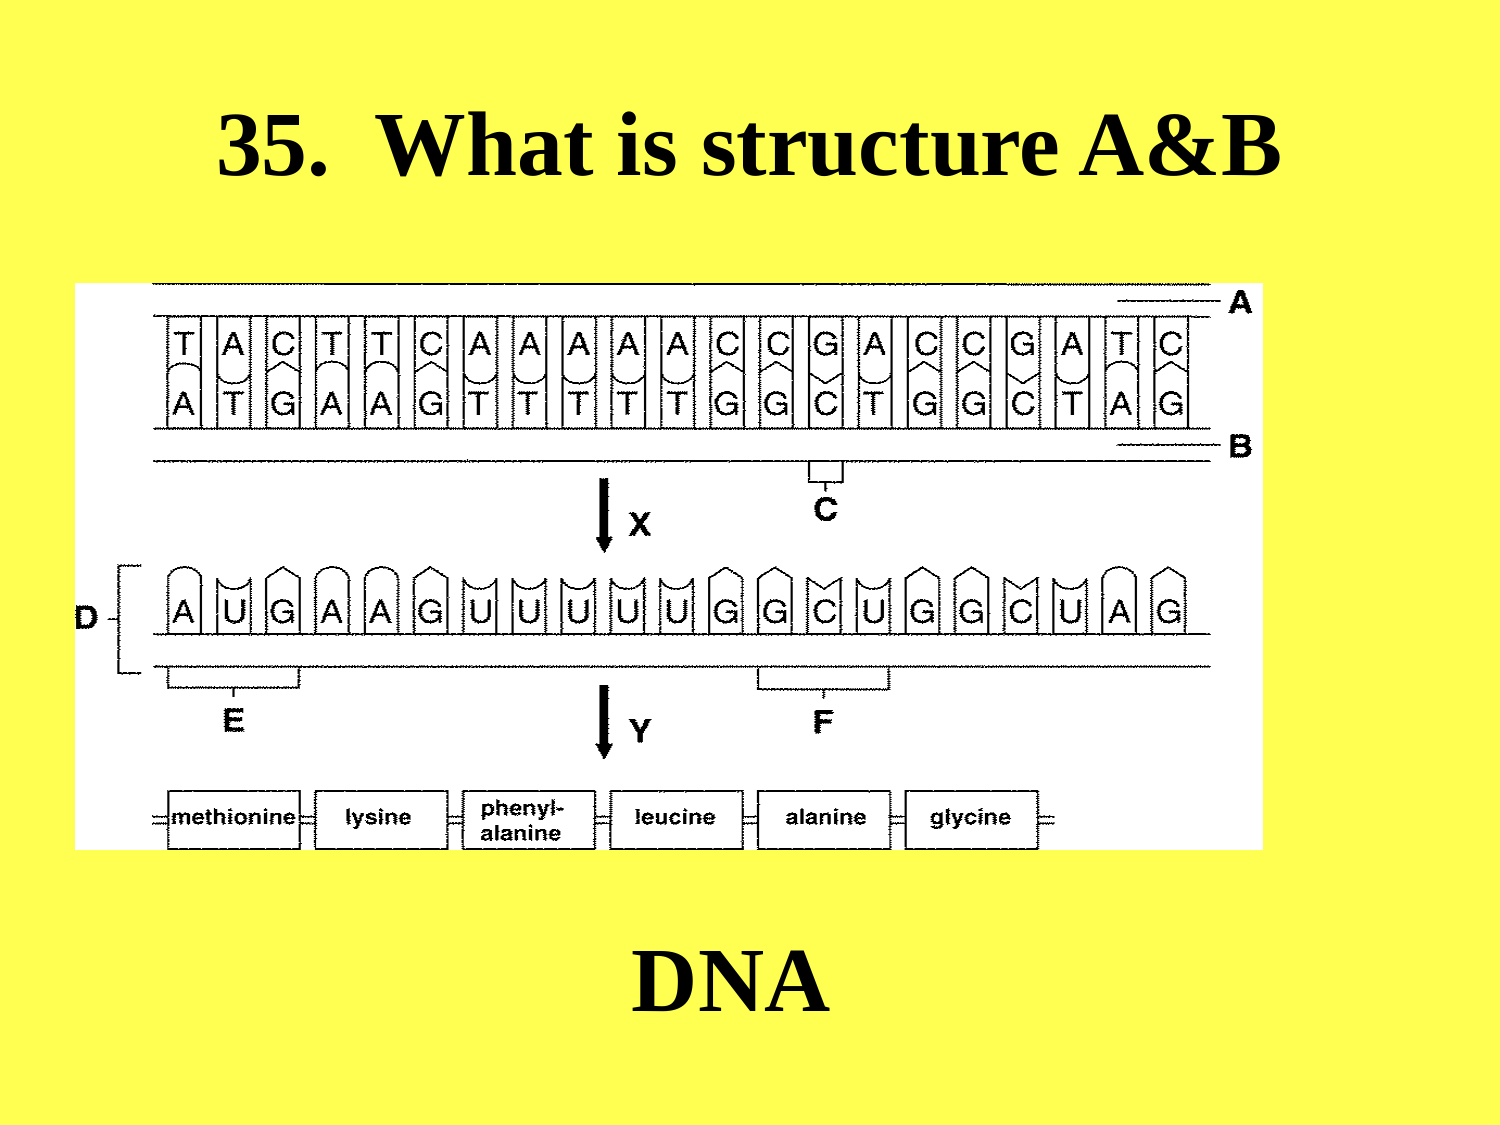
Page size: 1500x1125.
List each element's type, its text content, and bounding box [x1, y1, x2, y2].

title 35. What is structure A&B [75, 45, 1425, 233]
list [74, 283, 1263, 851]
text_box DNA [150, 912, 1313, 1038]
